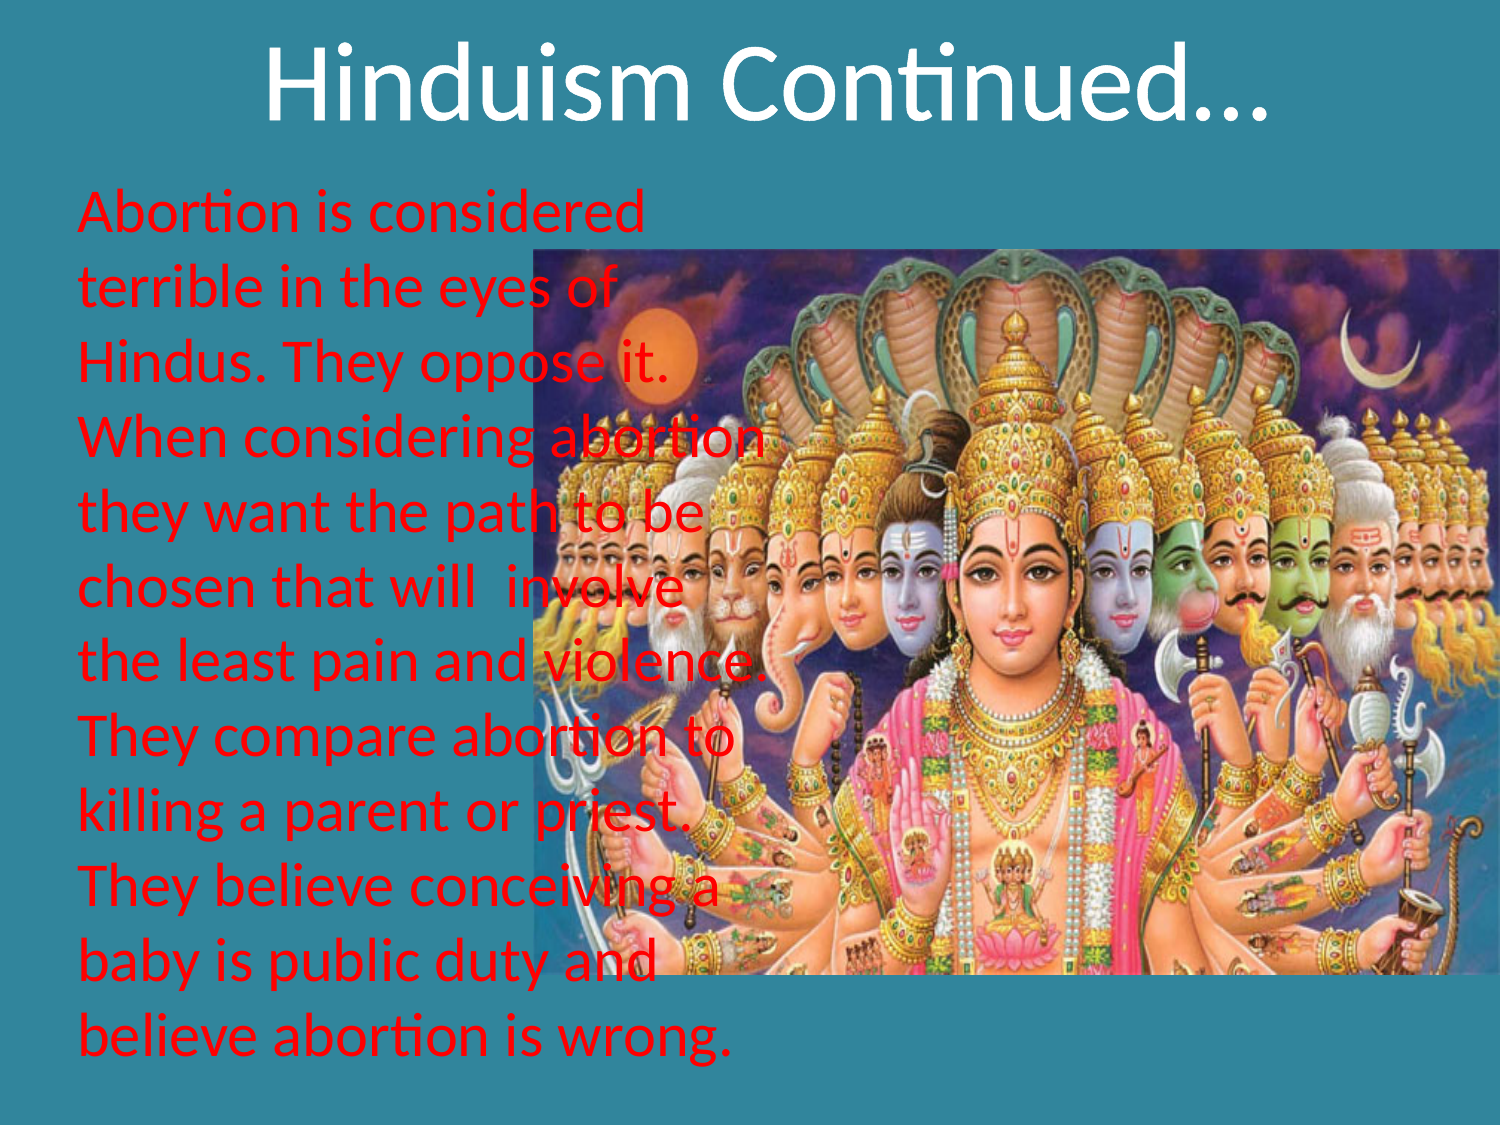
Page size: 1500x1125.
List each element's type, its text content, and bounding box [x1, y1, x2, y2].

text_box Hinduism Continued… [247, 0, 1286, 150]
text_box Abortion is considered terrible in the eyes of Hindus. They oppose it. When considering abortion they want the path to be chosen that will involve the least pain and violence. They compare abortion to killing a parent or priest. They believe conceiving a baby is public duty and believe abortion is wrong. [62, 162, 788, 1077]
picture [533, 249, 1500, 976]
